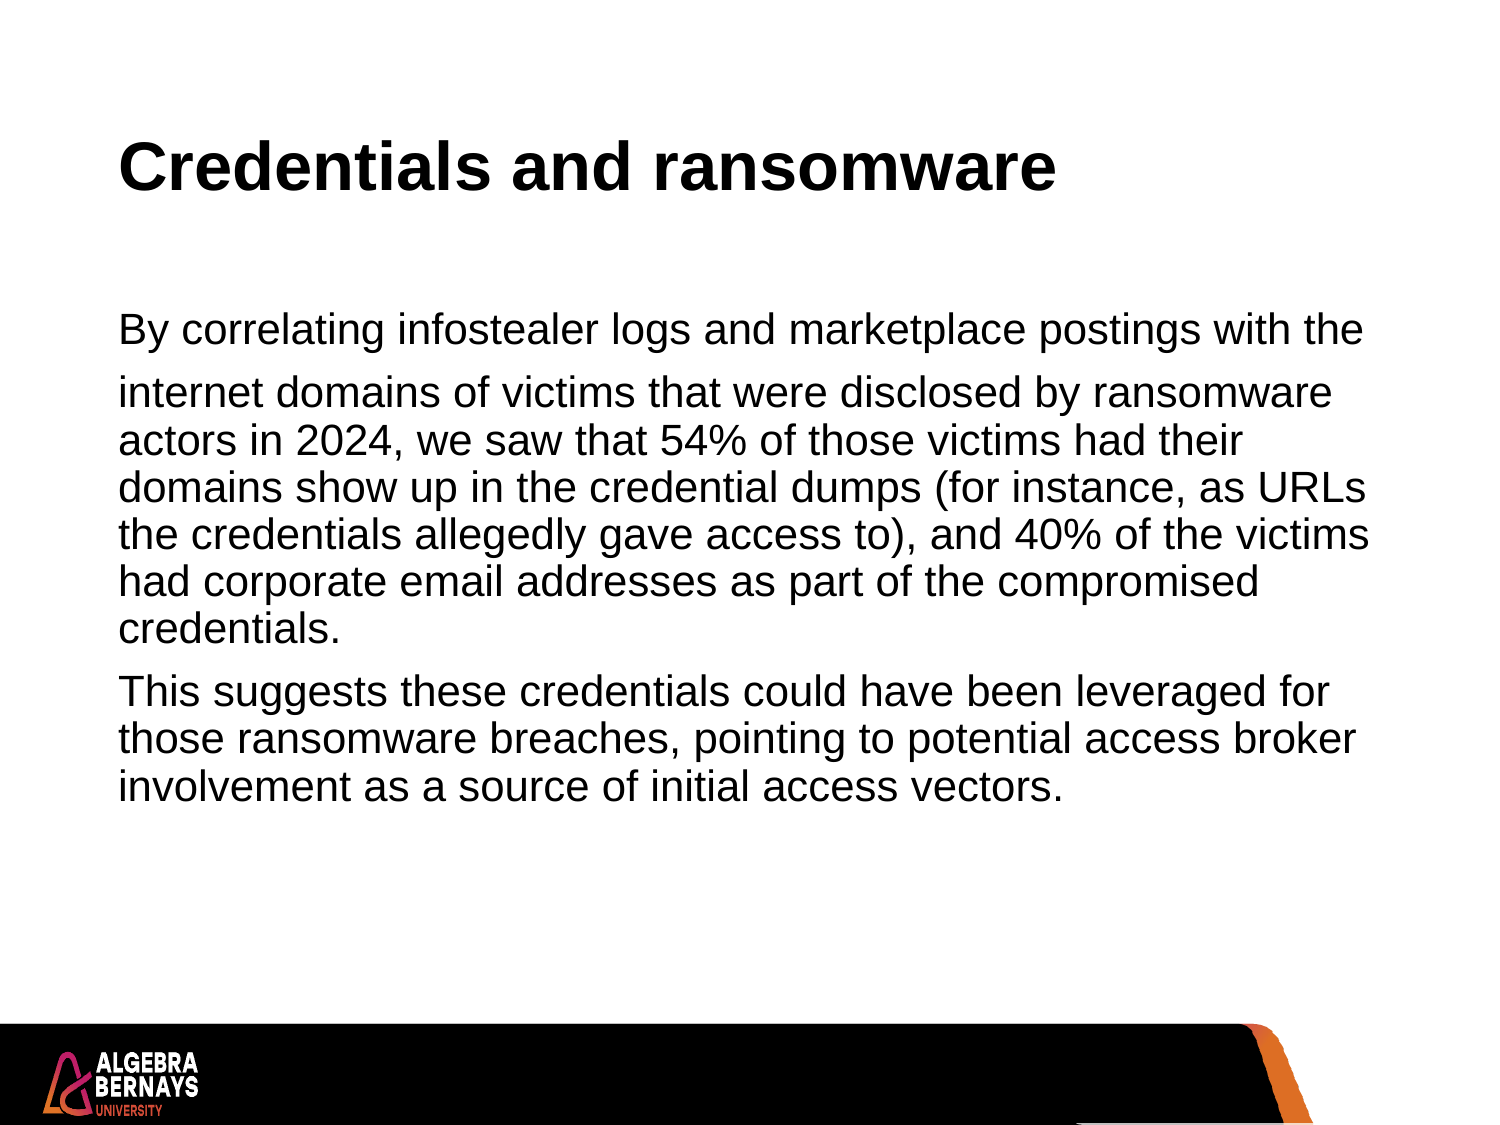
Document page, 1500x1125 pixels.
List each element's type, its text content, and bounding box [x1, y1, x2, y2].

list By correlating infostealer logs and marketplace postings with the internet domains of victims that were disclosed by ransomware actors in 2024, we saw that 54% of those victims had their domains show up in the credential dumps (for instance, as URLs the credentials allegedly gave access to), and 40% of the victims had corporate email addresses as part of the compromised credentials. This suggests these credentials could have been leveraged for those ransomware breaches, pointing to potential access broker involvement as a source of initial access vectors. [103, 299, 1397, 1014]
title Credentials and ransomware [103, 59, 1397, 278]
picture [0, 1023, 1468, 1125]
